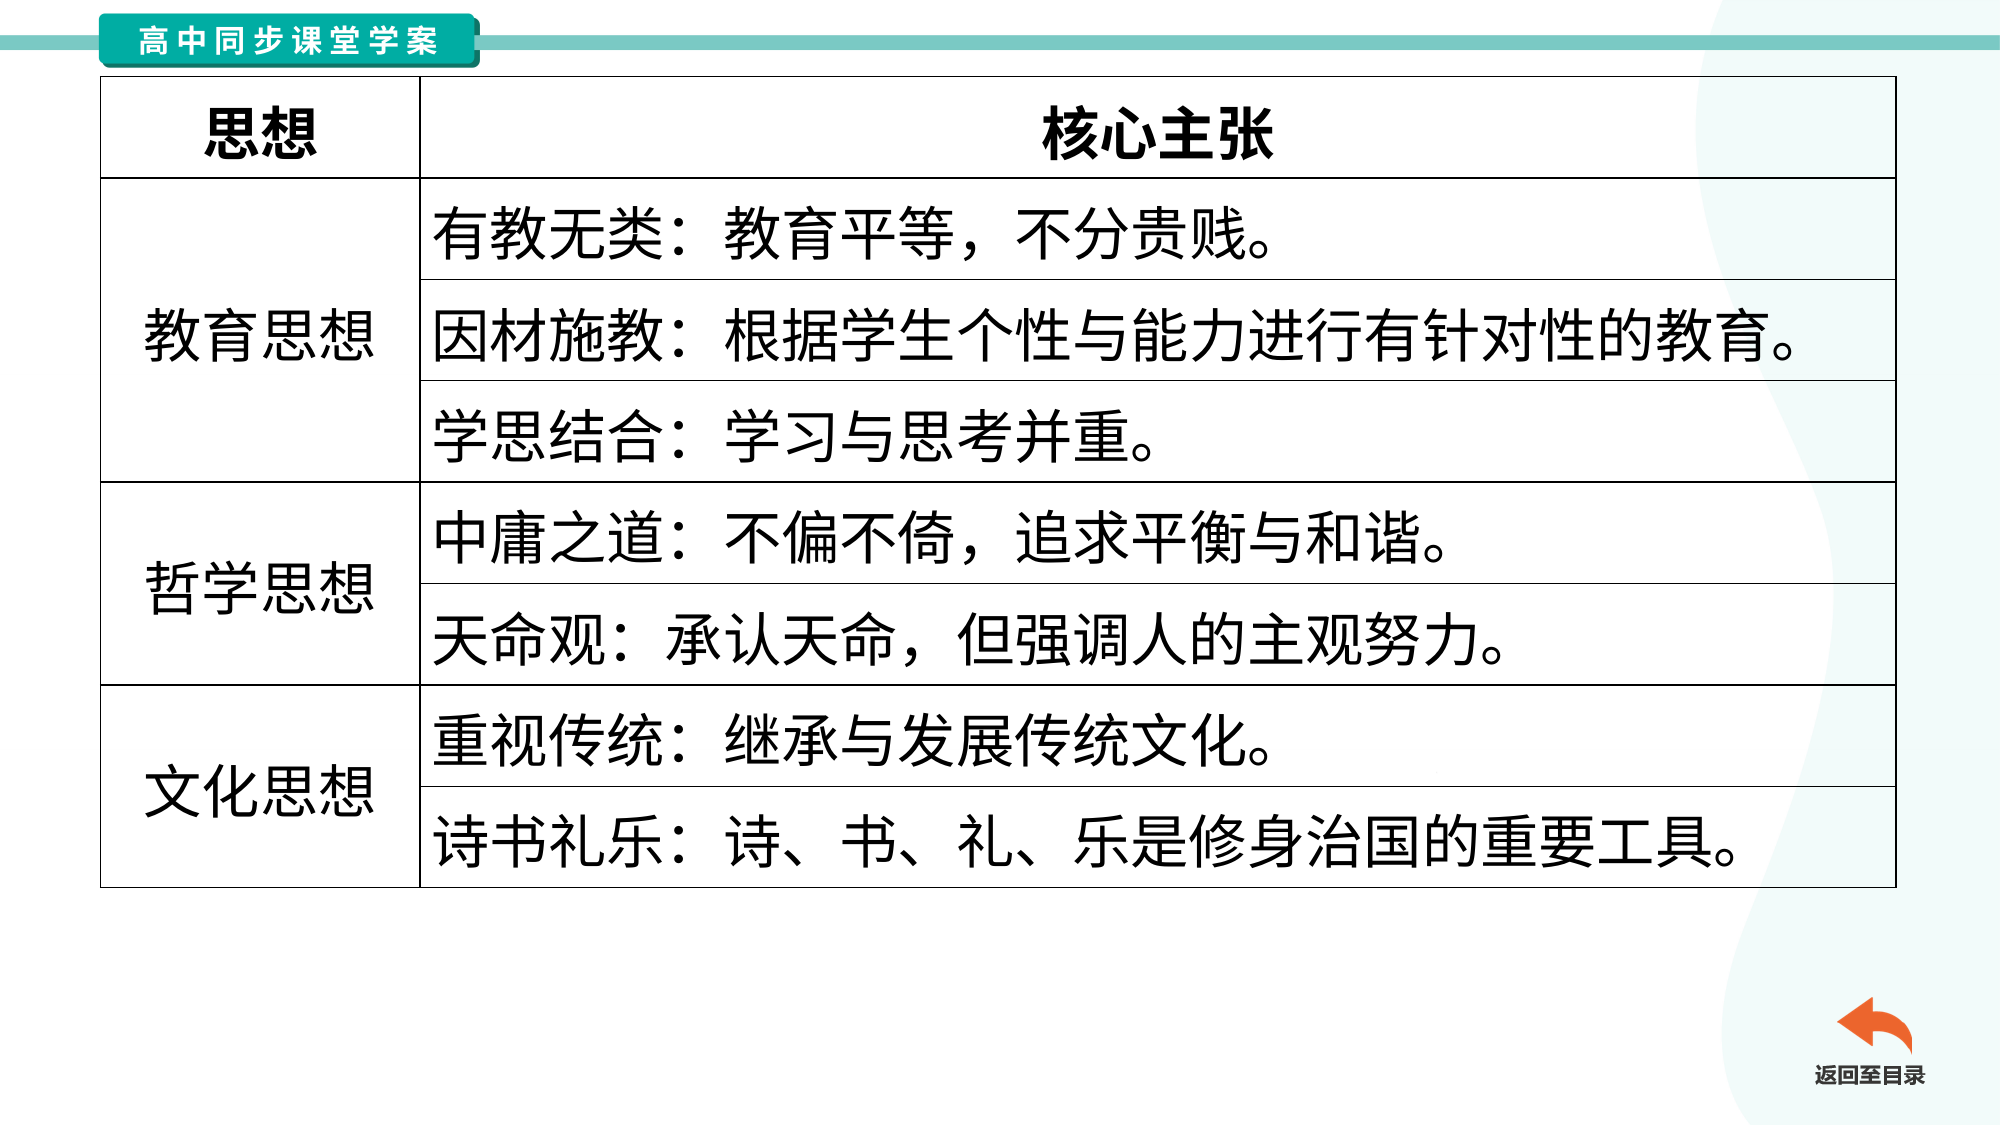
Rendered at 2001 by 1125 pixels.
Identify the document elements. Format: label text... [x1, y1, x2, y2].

table_cell 文化思想 [101, 686, 419, 887]
table_cell 有教无类：教育平等，不分贵贱。 [421, 179, 1895, 279]
table_cell 天命观：承认天命，但强调人的主观努力。 [421, 584, 1895, 684]
table_cell 重视传统：继承与发展传统文化。 [421, 686, 1895, 786]
table_cell 因材施教：根据学生个性与能力进行有针对性的教育。 [421, 280, 1895, 380]
table_header 核心主张 [421, 77, 1895, 177]
table_header 思想 [101, 77, 419, 177]
table_cell 诗书礼乐：诗、书、礼、乐是修身治国的重要工具。 [421, 787, 1895, 887]
table_cell 中庸之道：不偏不倚，追求平衡与和谐。 [421, 483, 1895, 583]
table_cell 教育思想 [101, 179, 419, 481]
table_cell 学思结合：学习与思考并重。 [421, 381, 1895, 481]
picture [0, 0, 2000, 1125]
table_cell 哲学思想 [101, 483, 419, 684]
